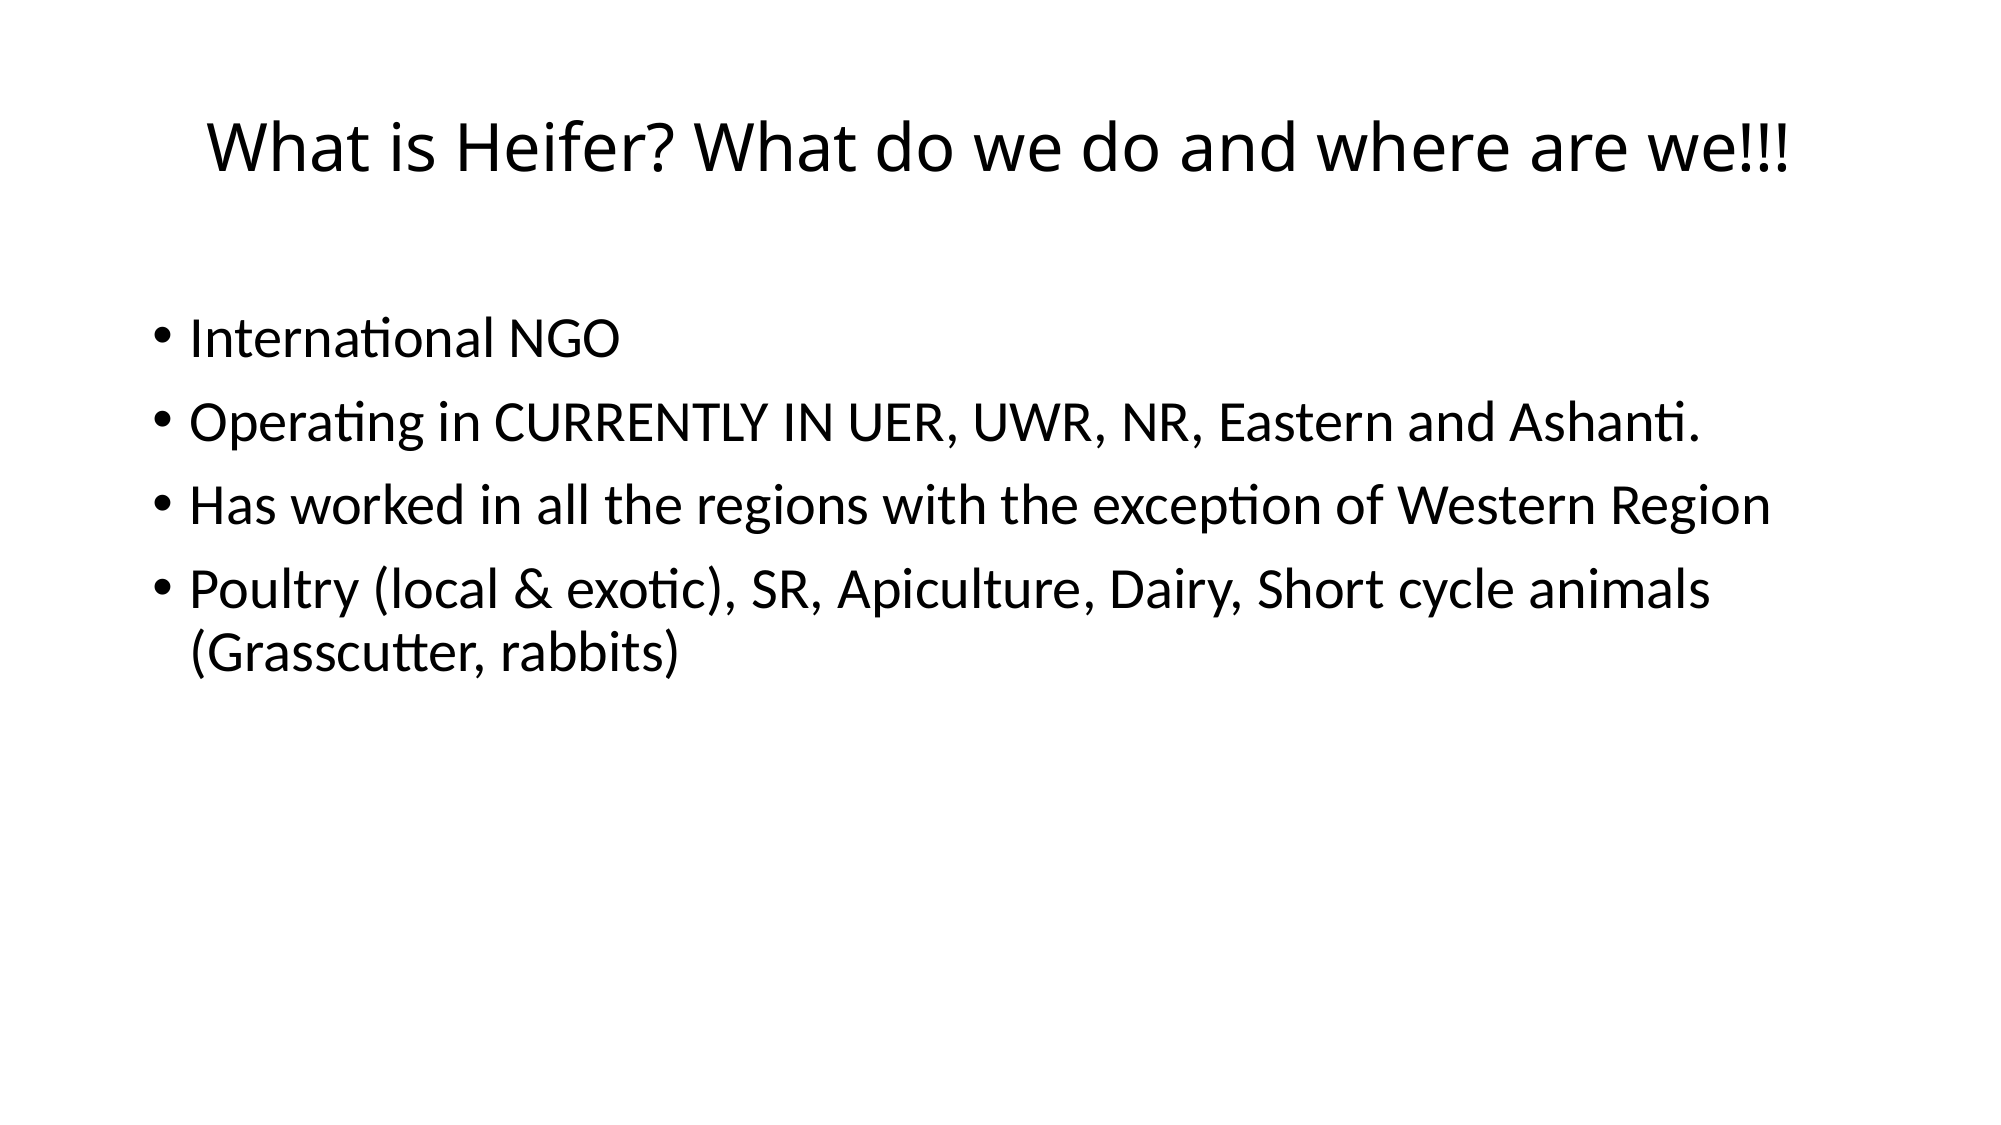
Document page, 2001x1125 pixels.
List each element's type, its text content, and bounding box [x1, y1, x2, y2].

title What is Heifer? What do we do and where are we!!! [137, 59, 1863, 240]
list International NGO Operating in CURRENTLY IN UER, UWR, NR, Eastern and Ashanti. Has worked in all the regions with the exception of Western Region Poultry (local & exotic), SR, Apiculture, Dairy, Short cycle animals (Grasscutter, rabbits) [137, 299, 1863, 1014]
